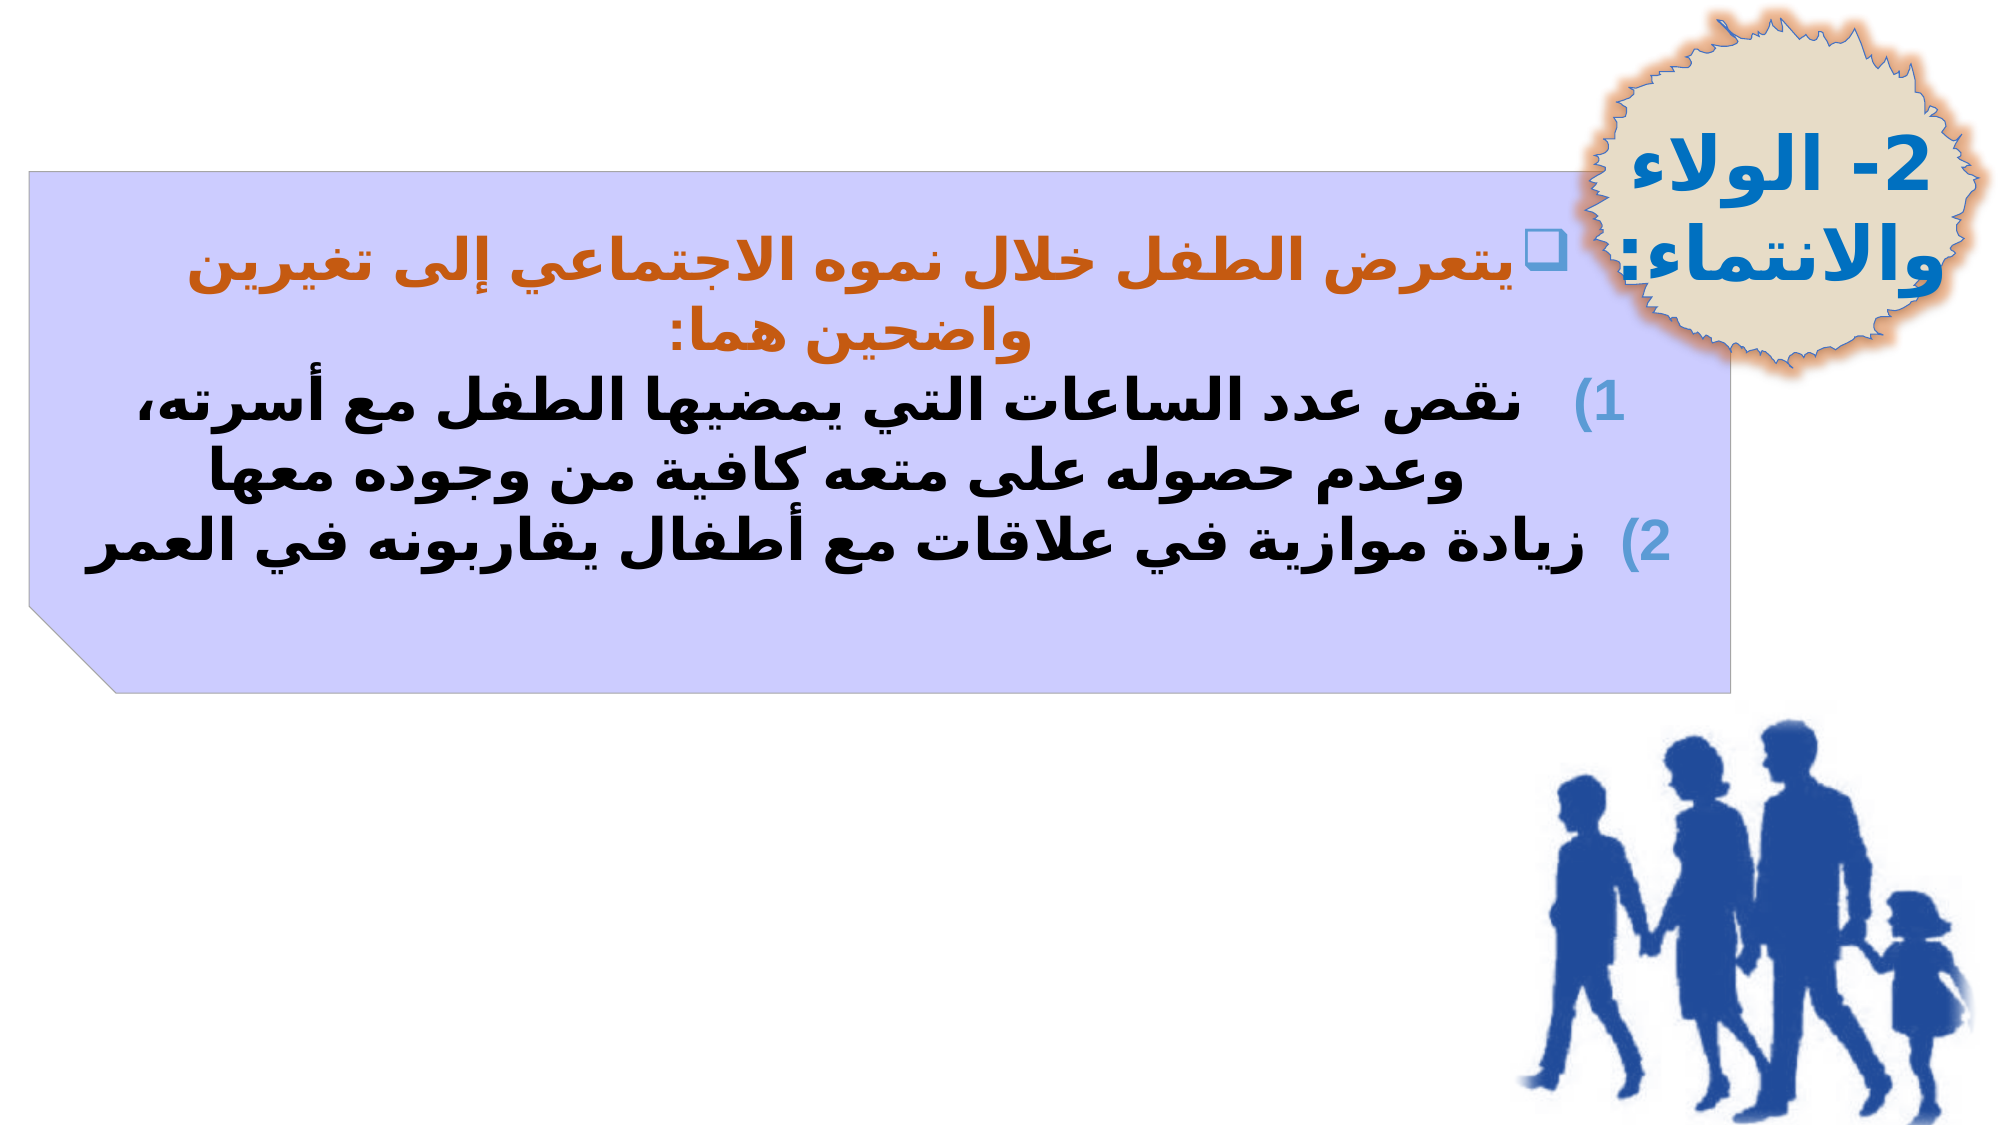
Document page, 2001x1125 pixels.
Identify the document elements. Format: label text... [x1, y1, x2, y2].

text_box يتعرض الطفل خلال نموه الاجتماعي إلى تغيرين واضحين هما: نقص عدد الساعات التي يمضيها الطفل مع أسرته، وعدم حصوله على متعه كافية من وجوده معها زيادة موازية في علاقات مع أطفال يقاربونه في العمر [28, 171, 1732, 694]
picture [1510, 700, 1980, 1125]
text_box 2- الولاء والانتماء: [1583, 17, 1981, 369]
